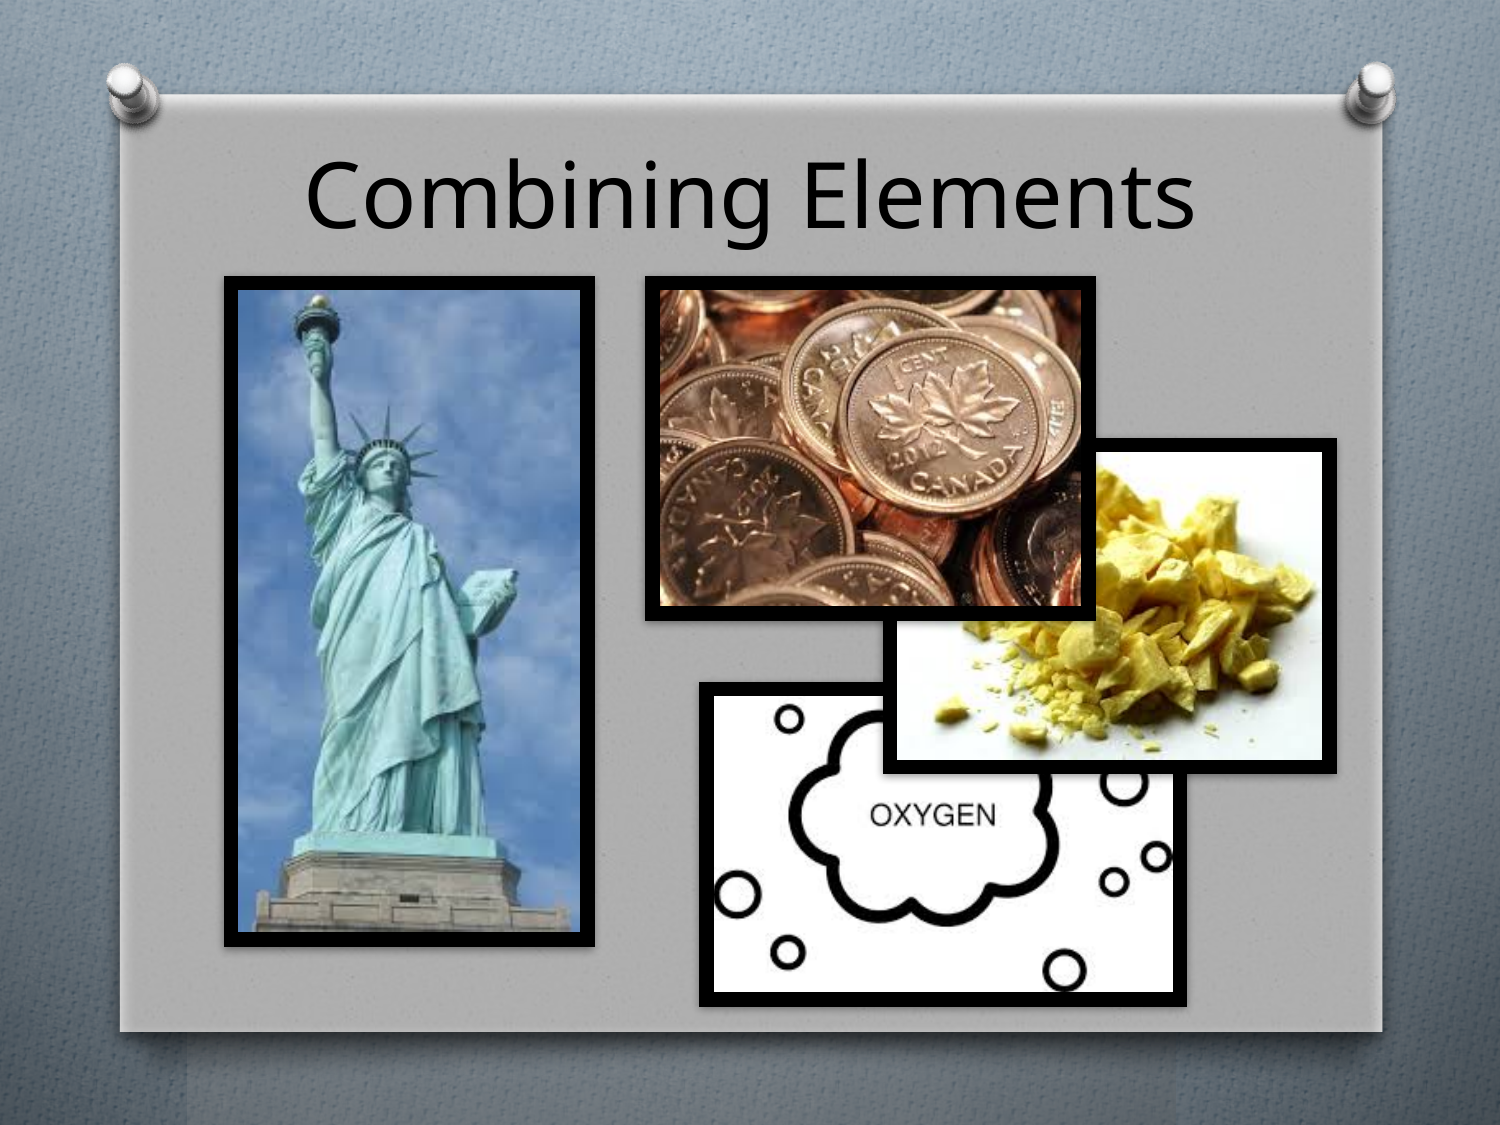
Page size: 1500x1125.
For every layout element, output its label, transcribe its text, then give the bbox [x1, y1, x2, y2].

picture [75, 29, 198, 153]
title Combining Elements [179, 93, 1323, 291]
picture [237, 289, 581, 933]
picture [659, 289, 1323, 993]
picture [1317, 35, 1439, 156]
